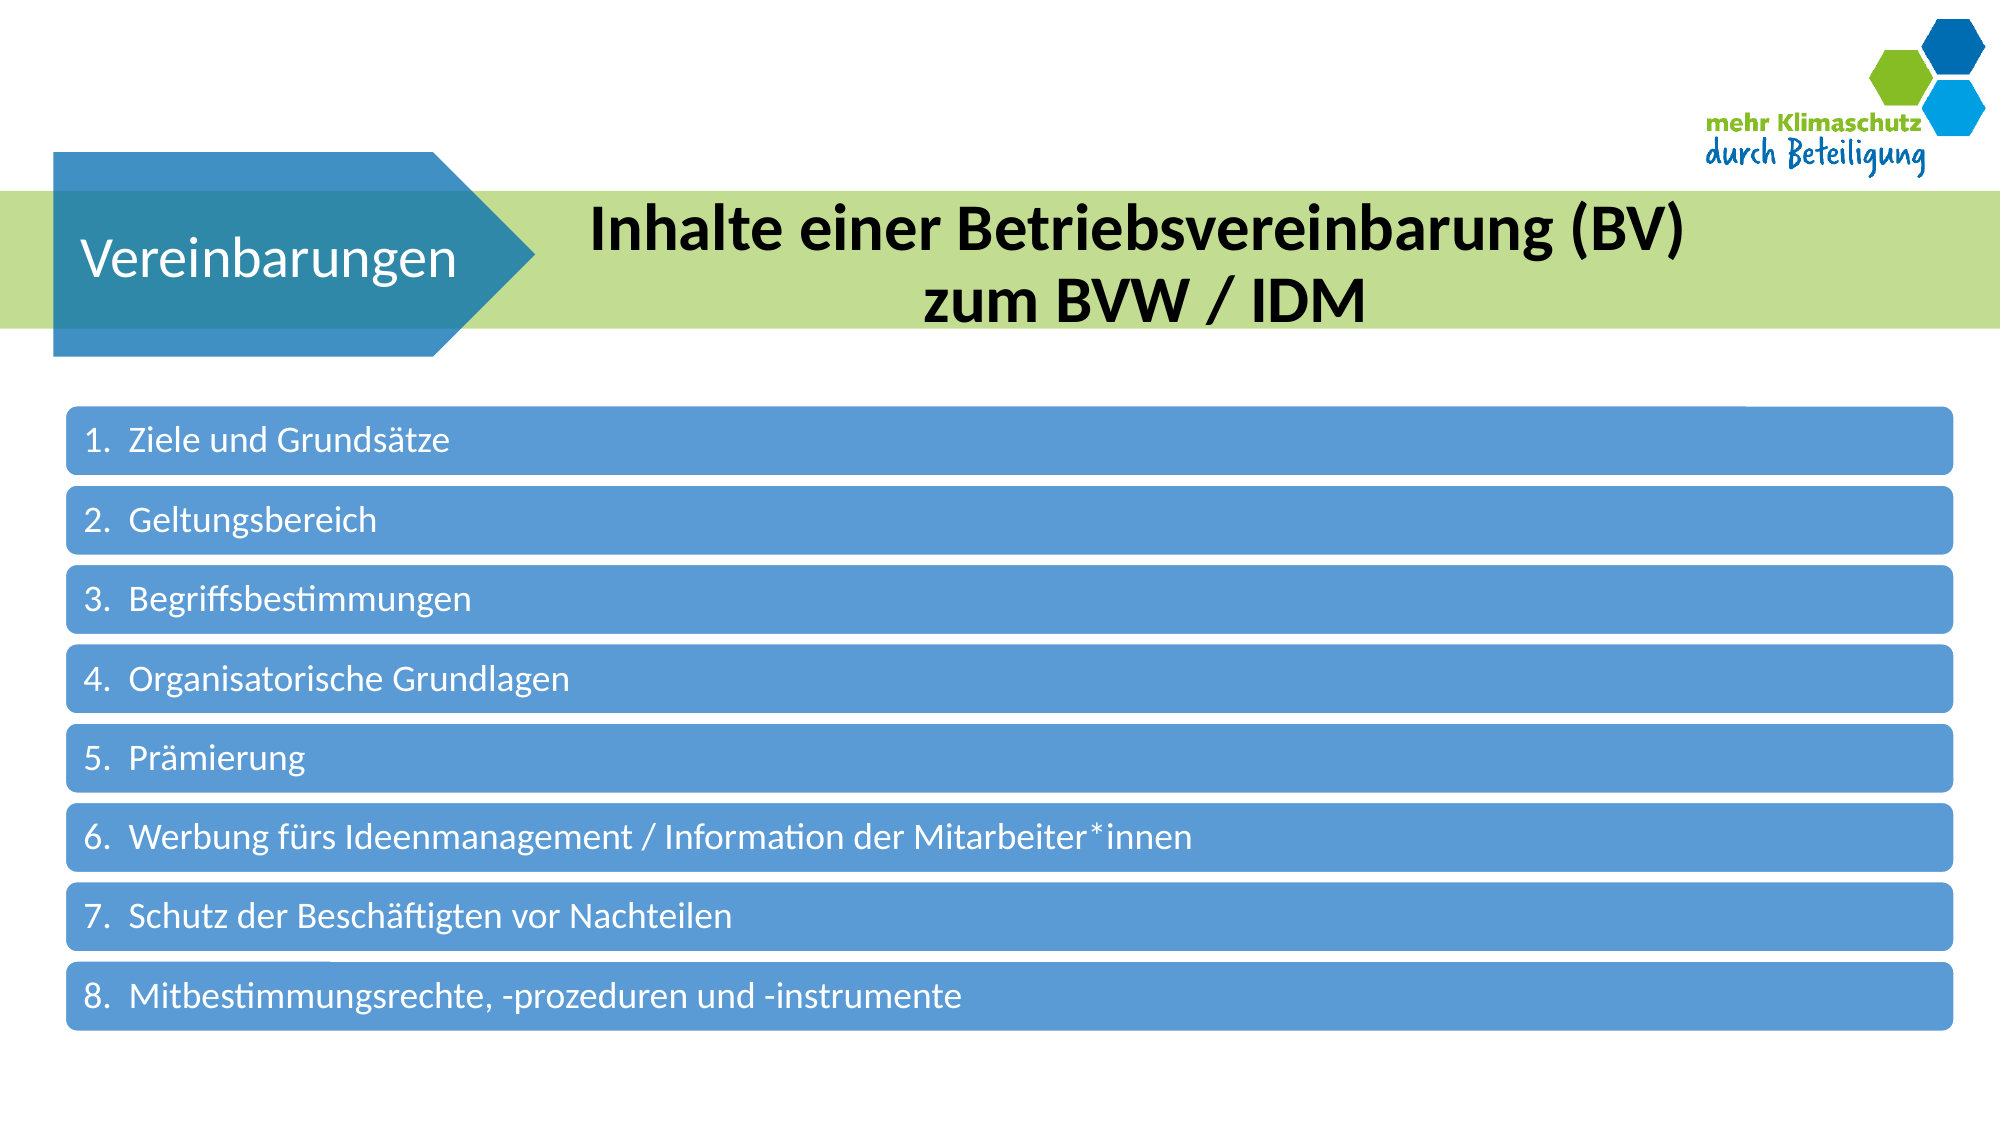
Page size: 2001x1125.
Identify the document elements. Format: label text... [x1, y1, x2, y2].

picture [1694, 9, 1998, 187]
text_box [65, 401, 1955, 1036]
title Inhalte einer Betriebsvereinbarung (BV) zum BVW / IDM [448, 195, 1897, 345]
text_box Vereinbarungen [52, 151, 537, 358]
